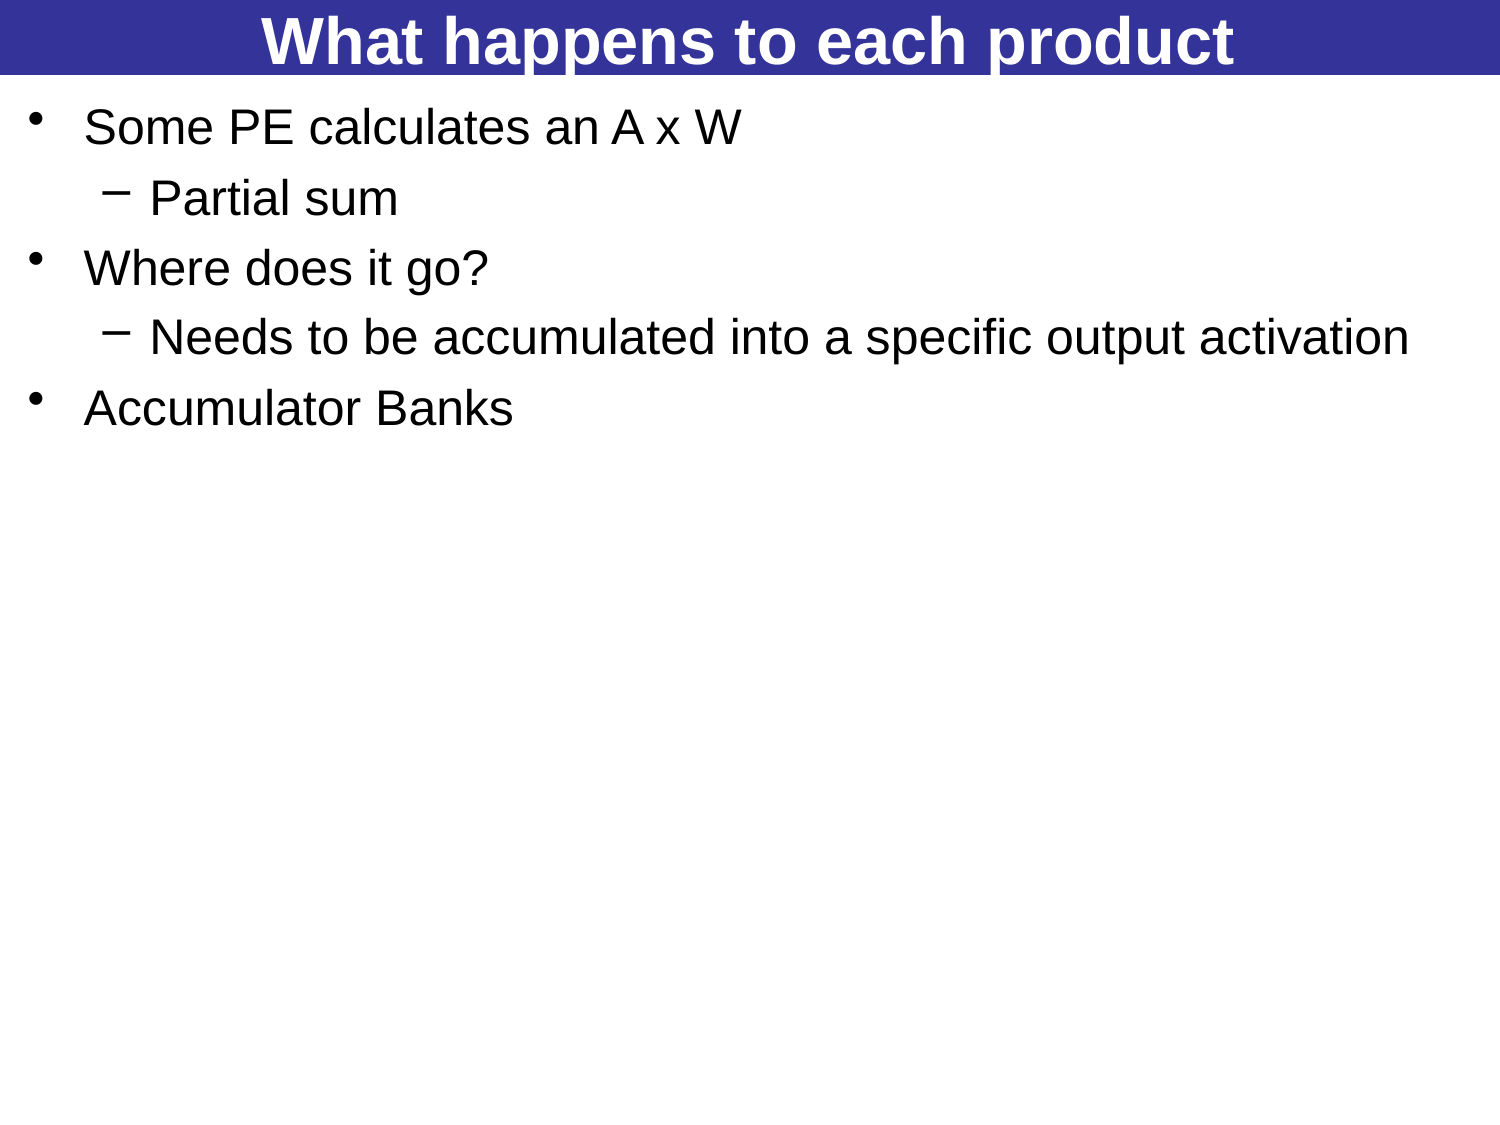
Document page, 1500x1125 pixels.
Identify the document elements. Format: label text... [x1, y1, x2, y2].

title What happens to each product [0, 0, 1500, 75]
list Some PE calculates an A x W Partial sum Where does it go? Needs to be accumulated into a specific output activation Accumulator Banks [12, 87, 1488, 1088]
